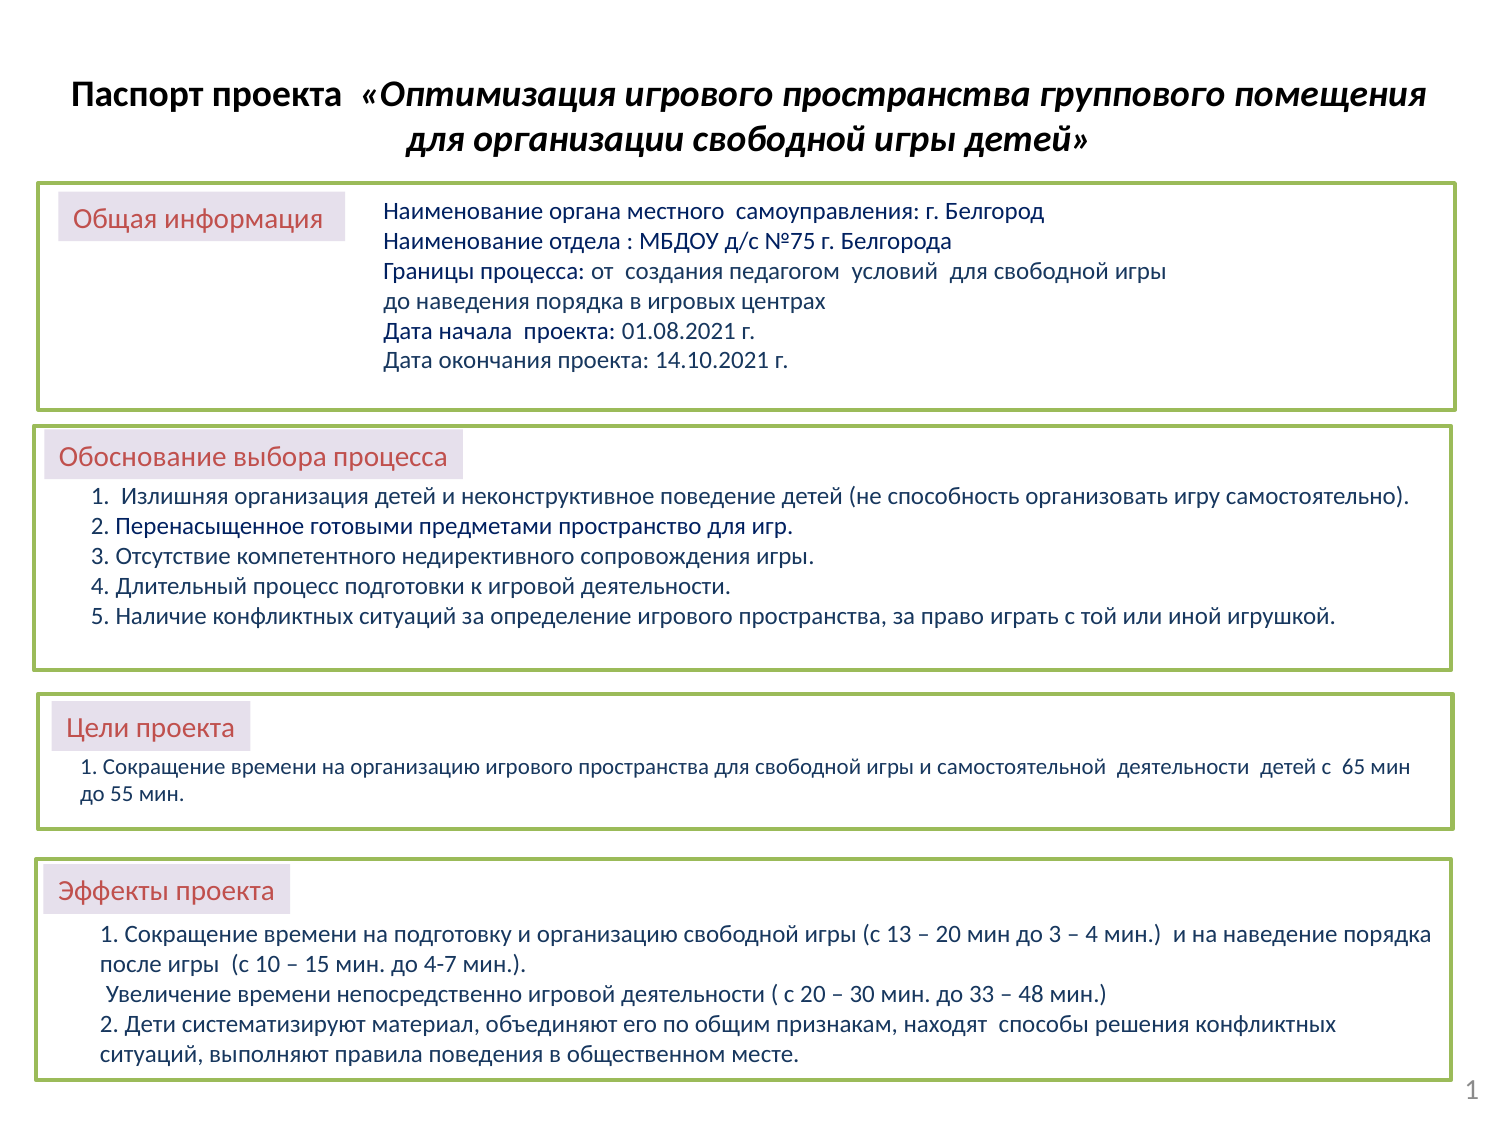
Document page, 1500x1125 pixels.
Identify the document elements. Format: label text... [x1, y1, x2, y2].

text_box 1. Сокращение времени на организацию игрового пространства для свободной игры и самостоятельной деятельности детей с 65 мин до 55 мин. [65, 704, 1456, 814]
text_box Эффекты проекта [43, 864, 291, 914]
text_box 1. Сокращение времени на подготовку и организацию свободной игры (с 13 – 20 мин до 3 – 4 мин.) и на наведение порядка после игры (с 10 – 15 мин. до 4-7 мин.). Увеличение времени непосредственно игровой деятельности ( с 20 – 30 мин. до 33 – 48 мин.) 2. Дети систематизируют материал, объединяют его по общим признакам, находят способы решения конфликтных ситуаций, выполняют правила поведения в общественном месте. [85, 870, 1451, 1075]
slide_number 1 [1144, 1057, 1495, 1118]
title Паспорт проекта «Оптимизация игрового пространства группового помещения для организации свободной игры детей» [40, 66, 1459, 161]
text_box Обоснование выбора процесса [44, 429, 463, 480]
text_box 1. Излишняя организация детей и неконструктивное поведение детей (не способность организовать игру самостоятельно). 2. Перенасыщенное готовыми предметами пространство для игр. 3. Отсутствие компетентного недирективного сопровождения игры. 4. Длительный процесс подготовки к игровой деятельности. 5. Наличие конфликтных ситуаций за определение игрового пространства, за право играть с той или иной игрушкой. [76, 472, 1441, 638]
text_box Цели проекта [51, 701, 251, 751]
text_box [32, 424, 1453, 672]
text_box Общая информация [58, 191, 346, 242]
text_box [36, 181, 1457, 412]
text_box [36, 692, 1455, 831]
text_box [34, 857, 1453, 1082]
text_box Наименование органа местного самоуправления: г. Белгород Наименование отдела : МБДОУ д/с №75 г. Белгорода Границы процесса: от создания педагогом условий для свободной игры до наведения порядка в игровых центрах Дата начала проекта: 01.08.2021 г. Дата окончания проекта: 14.10.2021 г. [368, 186, 1209, 382]
